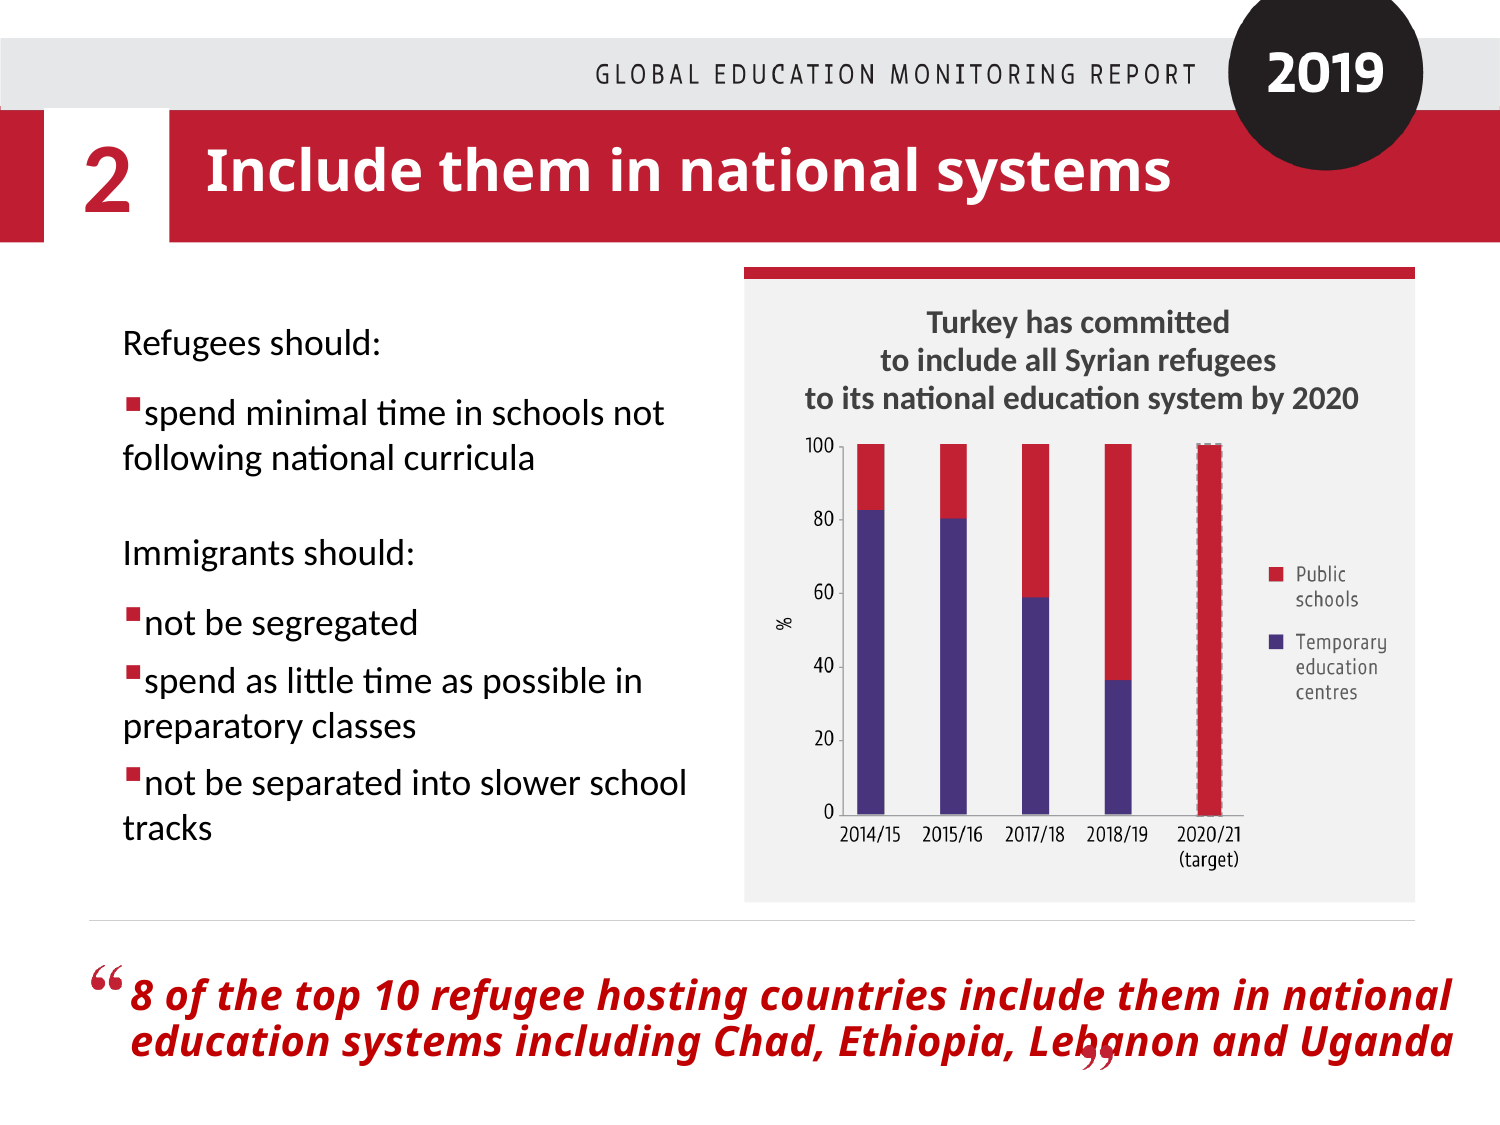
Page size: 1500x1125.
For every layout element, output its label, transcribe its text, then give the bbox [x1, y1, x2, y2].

text_box 2 [45, 105, 170, 241]
list Refugees should: spend minimal time in schools not following national curricula Immigrants should: not be segregated spend as little time as possible in preparatory classes not be separated into slower school tracks [107, 310, 708, 798]
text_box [744, 272, 1416, 903]
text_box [91, 965, 1475, 1074]
picture [773, 434, 1393, 872]
picture [0, 0, 1500, 186]
text_box Include them in national systems [192, 134, 1340, 254]
